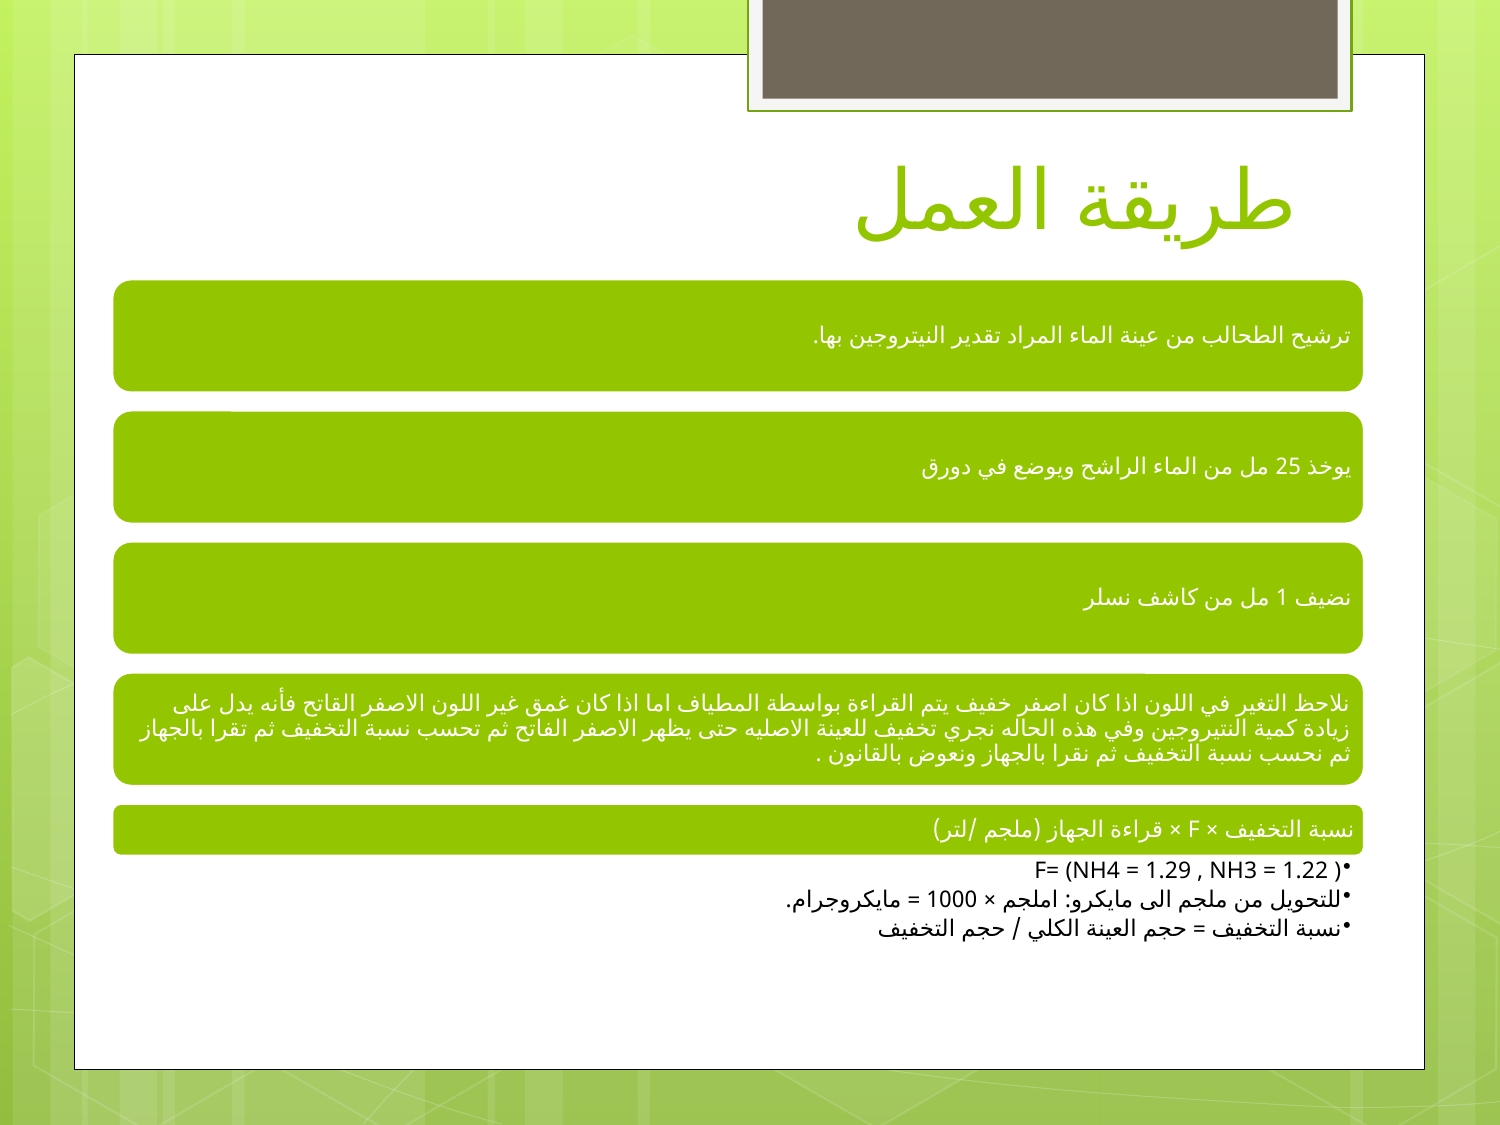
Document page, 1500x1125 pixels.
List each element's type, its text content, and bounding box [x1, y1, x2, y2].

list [111, 278, 1365, 957]
title طريقة العمل [159, 66, 1312, 254]
